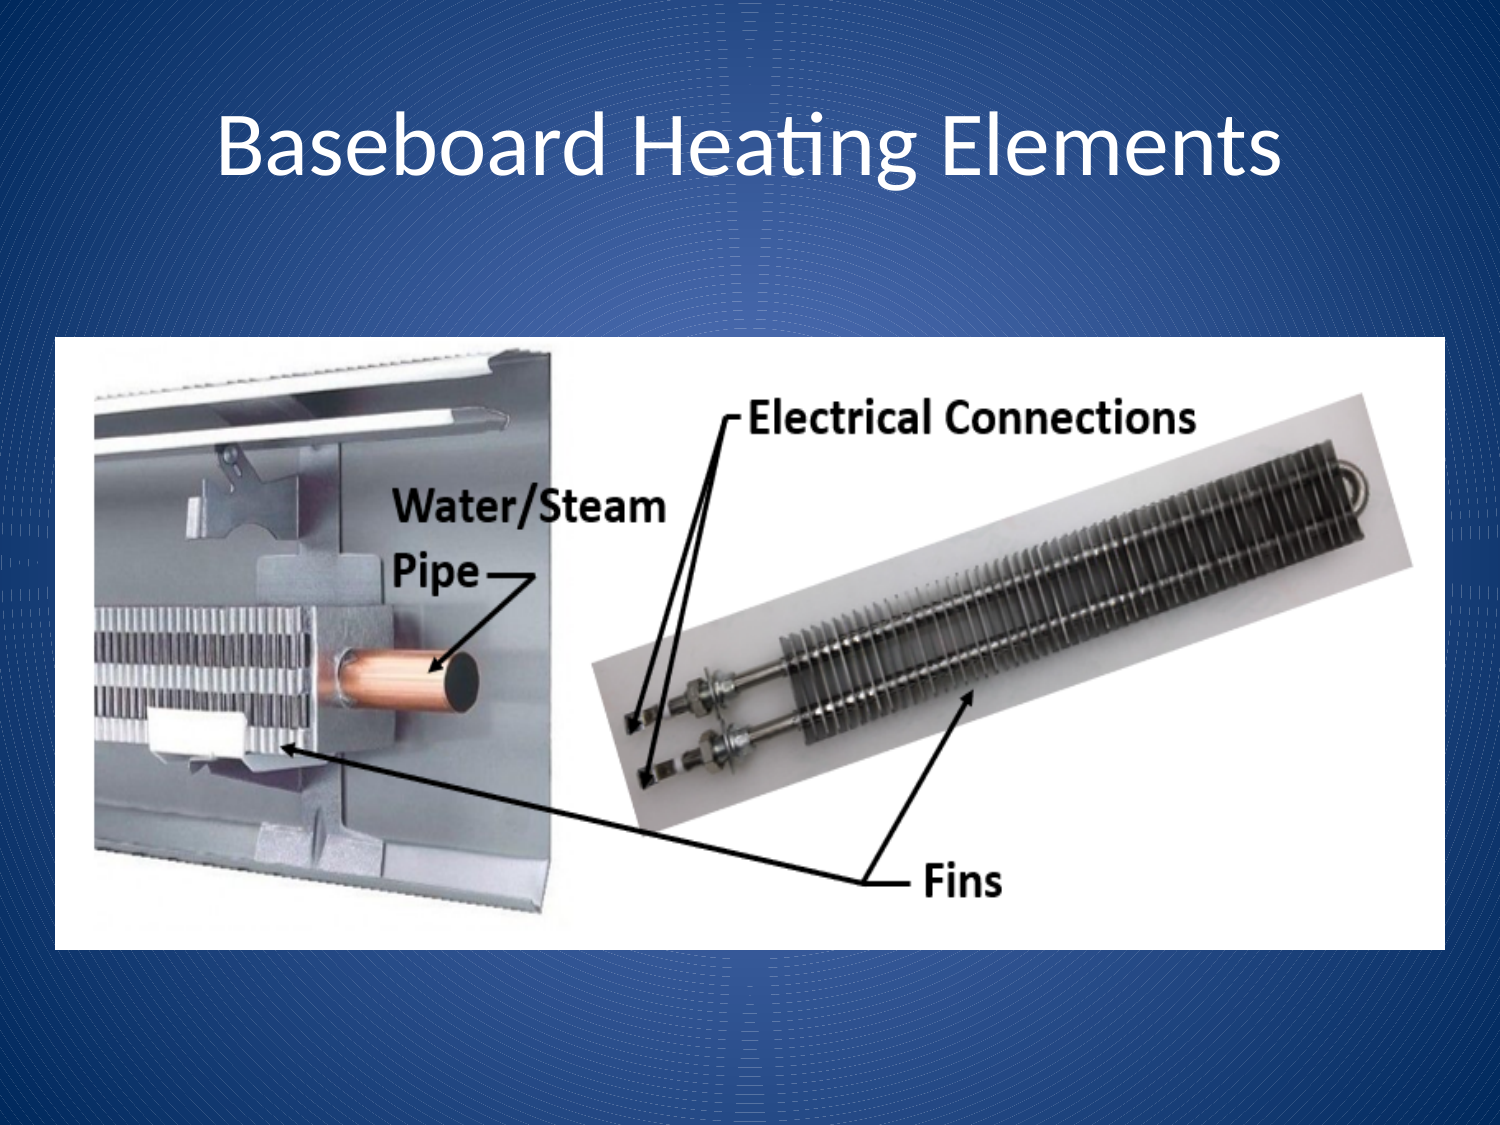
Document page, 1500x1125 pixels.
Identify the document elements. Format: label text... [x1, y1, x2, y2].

picture [55, 337, 1445, 951]
title Baseboard Heating Elements [75, 45, 1425, 233]
